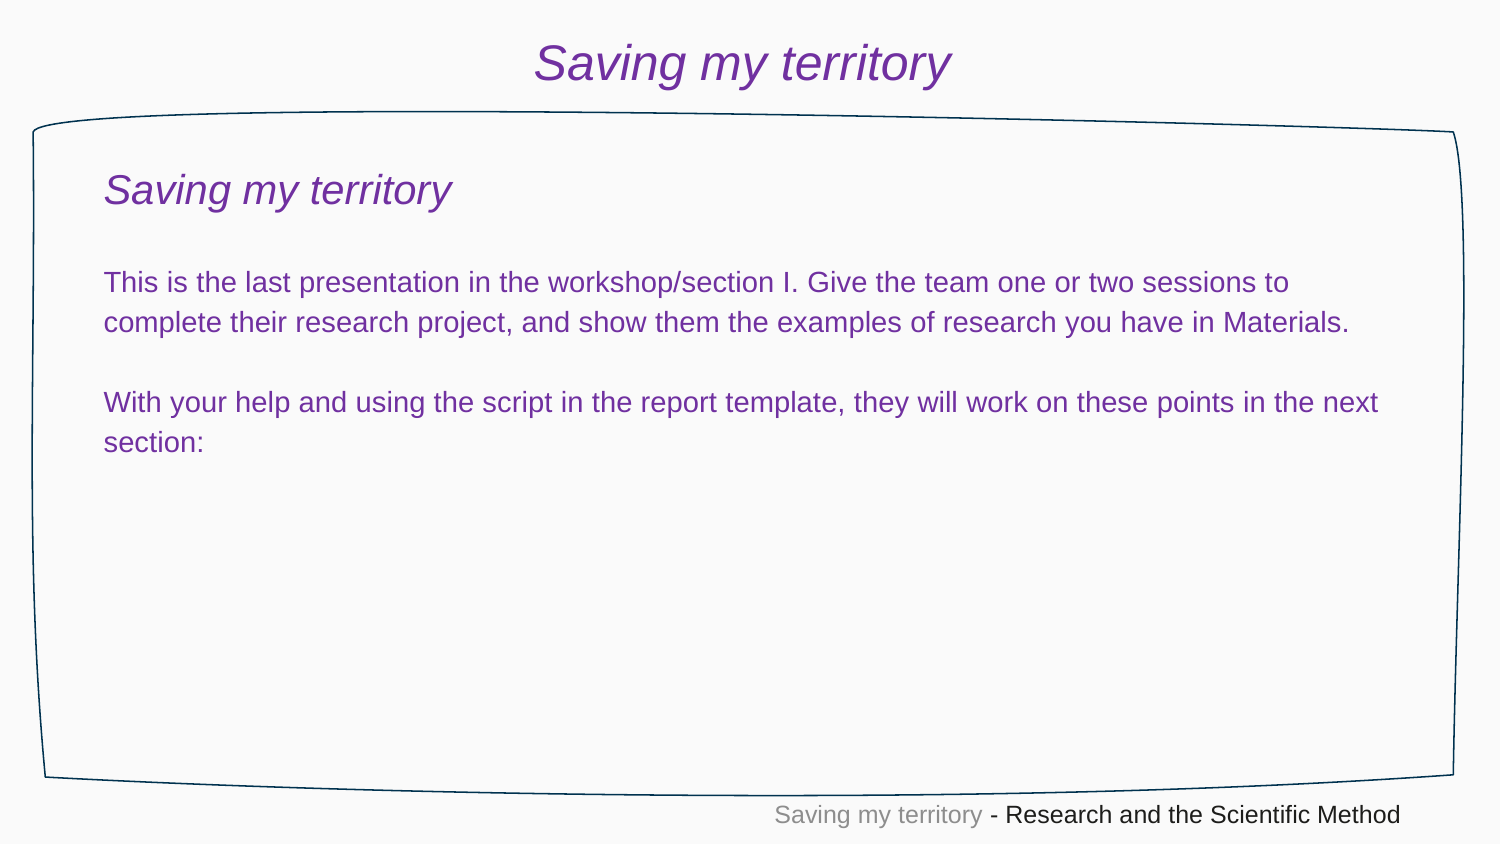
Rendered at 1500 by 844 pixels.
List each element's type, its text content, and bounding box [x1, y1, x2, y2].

text_box [32, 111, 1464, 790]
list This is the last presentation in the workshop/section I. Give the team one or two sessions to complete their research project, and show them the examples of research you have in Materials. With your help and using the script in the report template, they will work on these points in the next section: [88, 242, 1417, 747]
text_box Saving my territory [0, 20, 1499, 106]
text_box Saving my territory [88, 147, 1417, 234]
text_box Saving my territory - Research and the Scientific Method [88, 790, 1417, 844]
